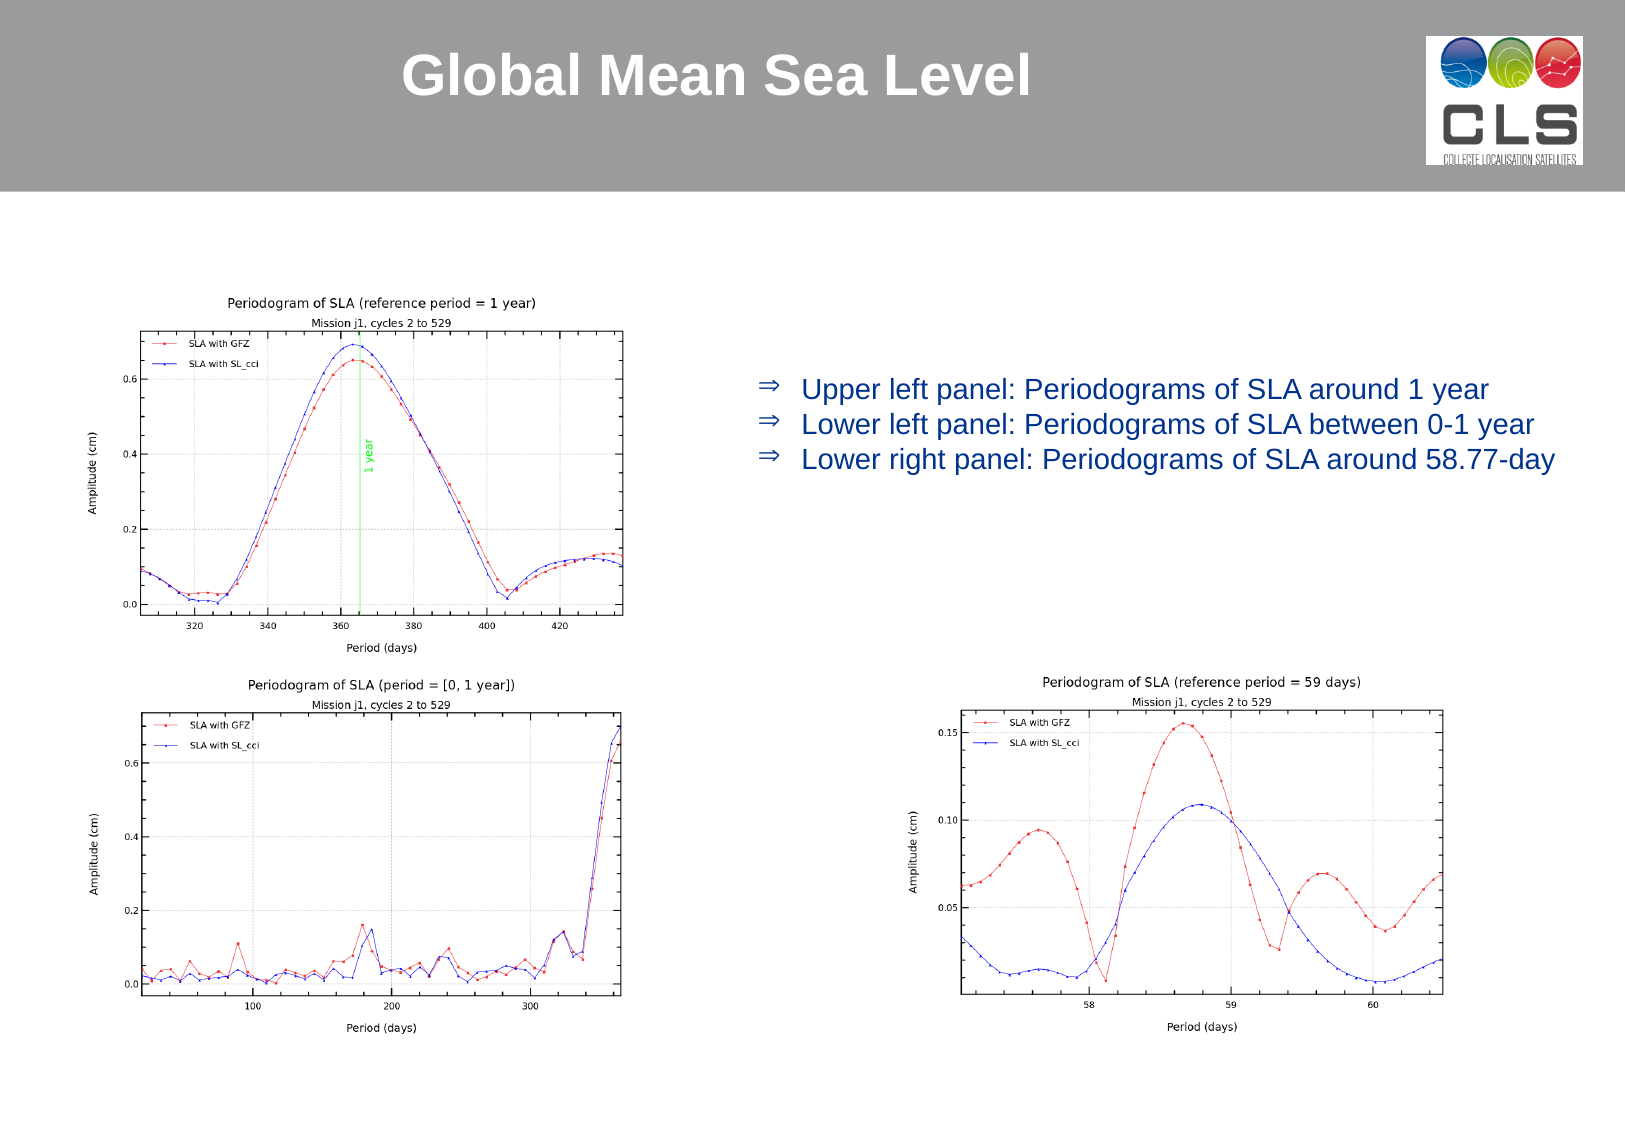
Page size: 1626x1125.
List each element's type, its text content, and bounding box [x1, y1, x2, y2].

picture [1426, 36, 1583, 165]
picture [65, 281, 643, 1045]
picture [886, 660, 1463, 1044]
text_box Global Mean Sea Level [386, 40, 1162, 119]
text_box Upper left panel: Periodograms of SLA around 1 year Lower left panel: Periodograms of SLA between 0-1 year Lower right panel: Periodograms of SLA around 58.77-day [743, 362, 1599, 518]
